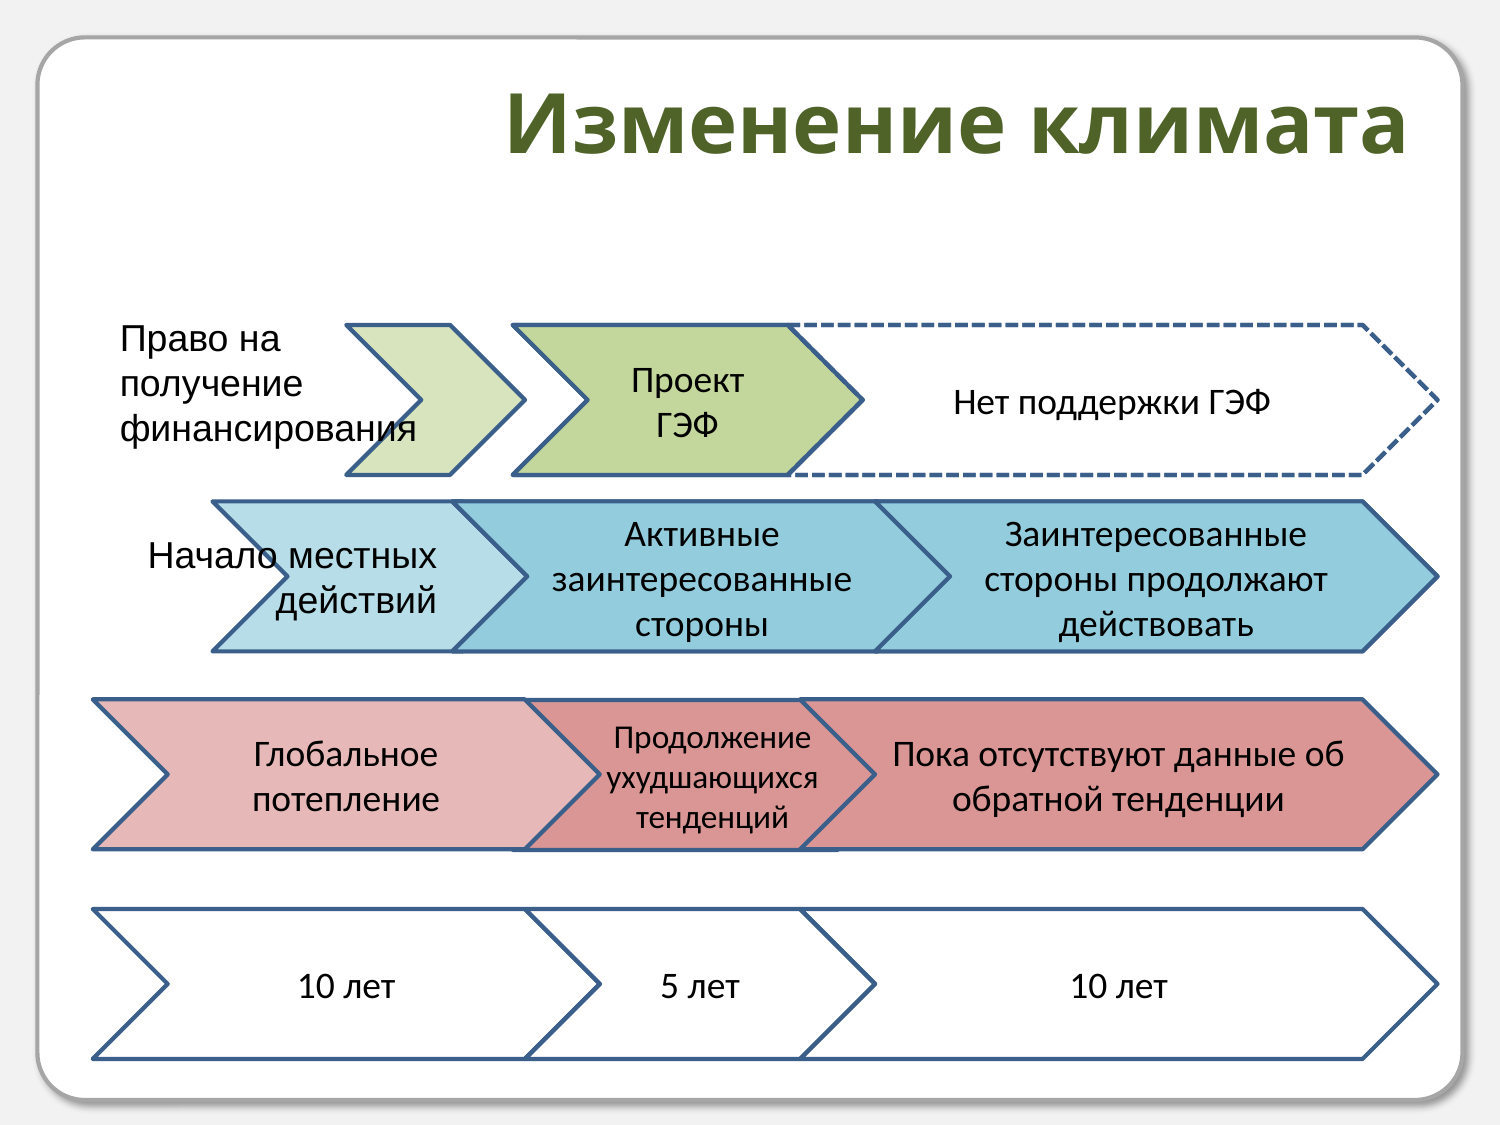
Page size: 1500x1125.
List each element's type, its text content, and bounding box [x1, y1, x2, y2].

text_box Право на получение финансирования [105, 306, 458, 457]
text_box Продолжение ухудшающихся тенденций [512, 697, 871, 853]
text_box Изменение климата [74, 62, 1425, 250]
text_box 10 лет [798, 906, 1440, 1062]
text_box Проект ГЭФ [510, 322, 859, 478]
text_box Пока отсутствуют данные об обратной тенденции [798, 697, 1440, 852]
text_box Начало местных действий [89, 523, 453, 674]
text_box Глобальное потепление [90, 697, 602, 852]
text_box 5 лет [523, 906, 871, 1062]
text_box Нет поддержки ГЭФ [785, 322, 1440, 478]
text_box Активные заинтересованные стороны [450, 499, 946, 654]
text_box Заинтересованные стороны продолжают действовать [873, 499, 1440, 654]
text_box [210, 499, 523, 646]
text_box [344, 329, 528, 478]
text_box 10 лет [90, 906, 596, 1062]
